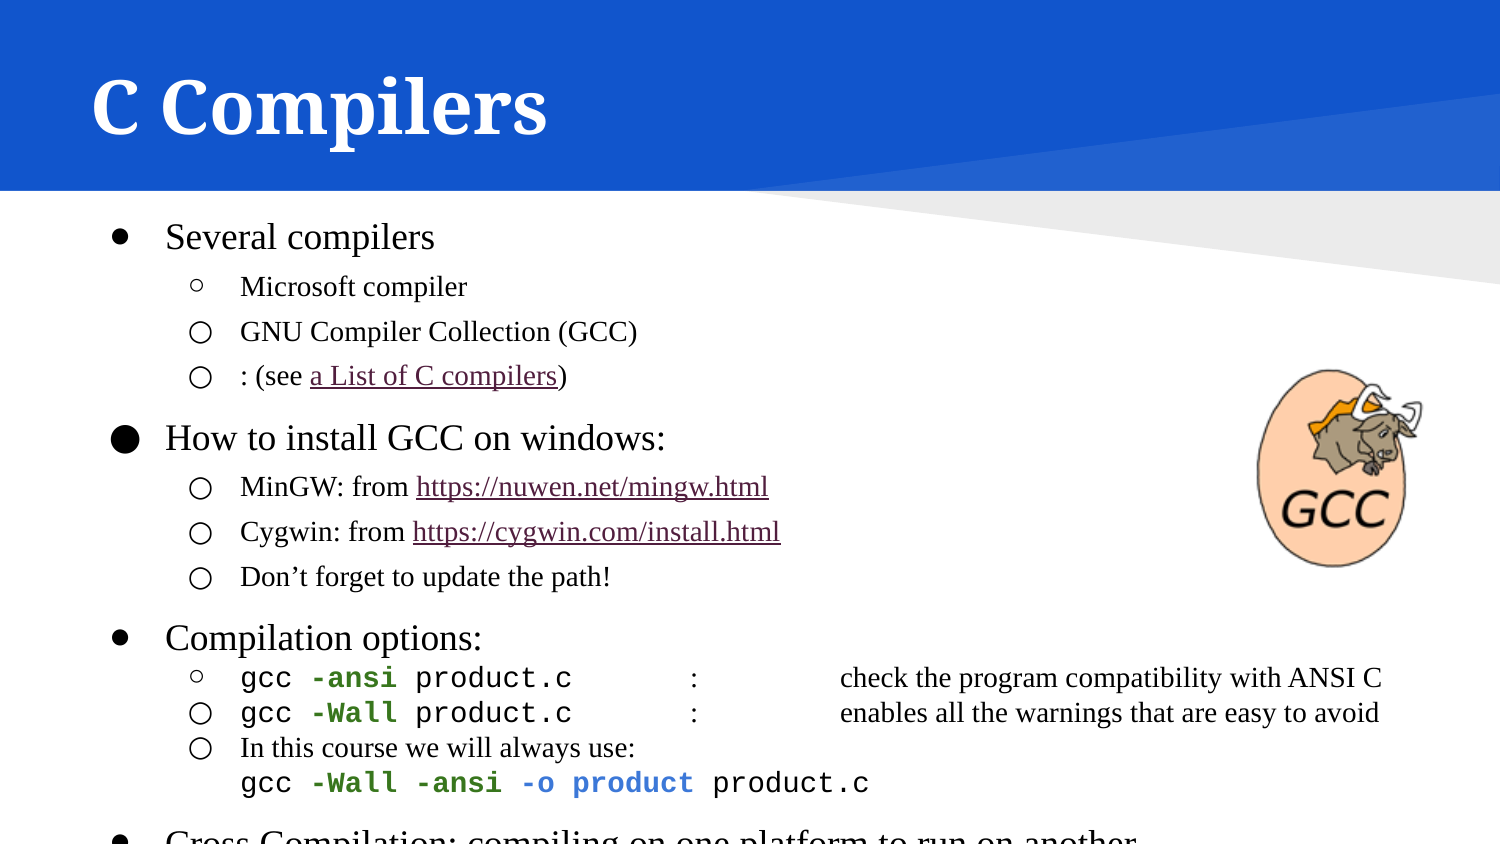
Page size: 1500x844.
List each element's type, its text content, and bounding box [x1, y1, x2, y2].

picture [1254, 366, 1426, 571]
list Several compilers Microsoft compiler GNU Compiler Collection (GCC) : (see a List of C compilers) How to install GCC on windows: MinGW: from https://nuwen.net/mingw.html Cygwin: from https://cygwin.com/install.html Don’t forget to update the path! Compilation options: gcc -ansi product.c : check the program compatibility with ANSI C gcc -Wall product.c : enables all the warnings that are easy to avoid In this course we will always use: gcc -Wall -ansi -o product product.c Cross Compilation: compiling on one platform to run on another [75, 196, 1425, 808]
title C Compilers [75, 33, 1425, 175]
